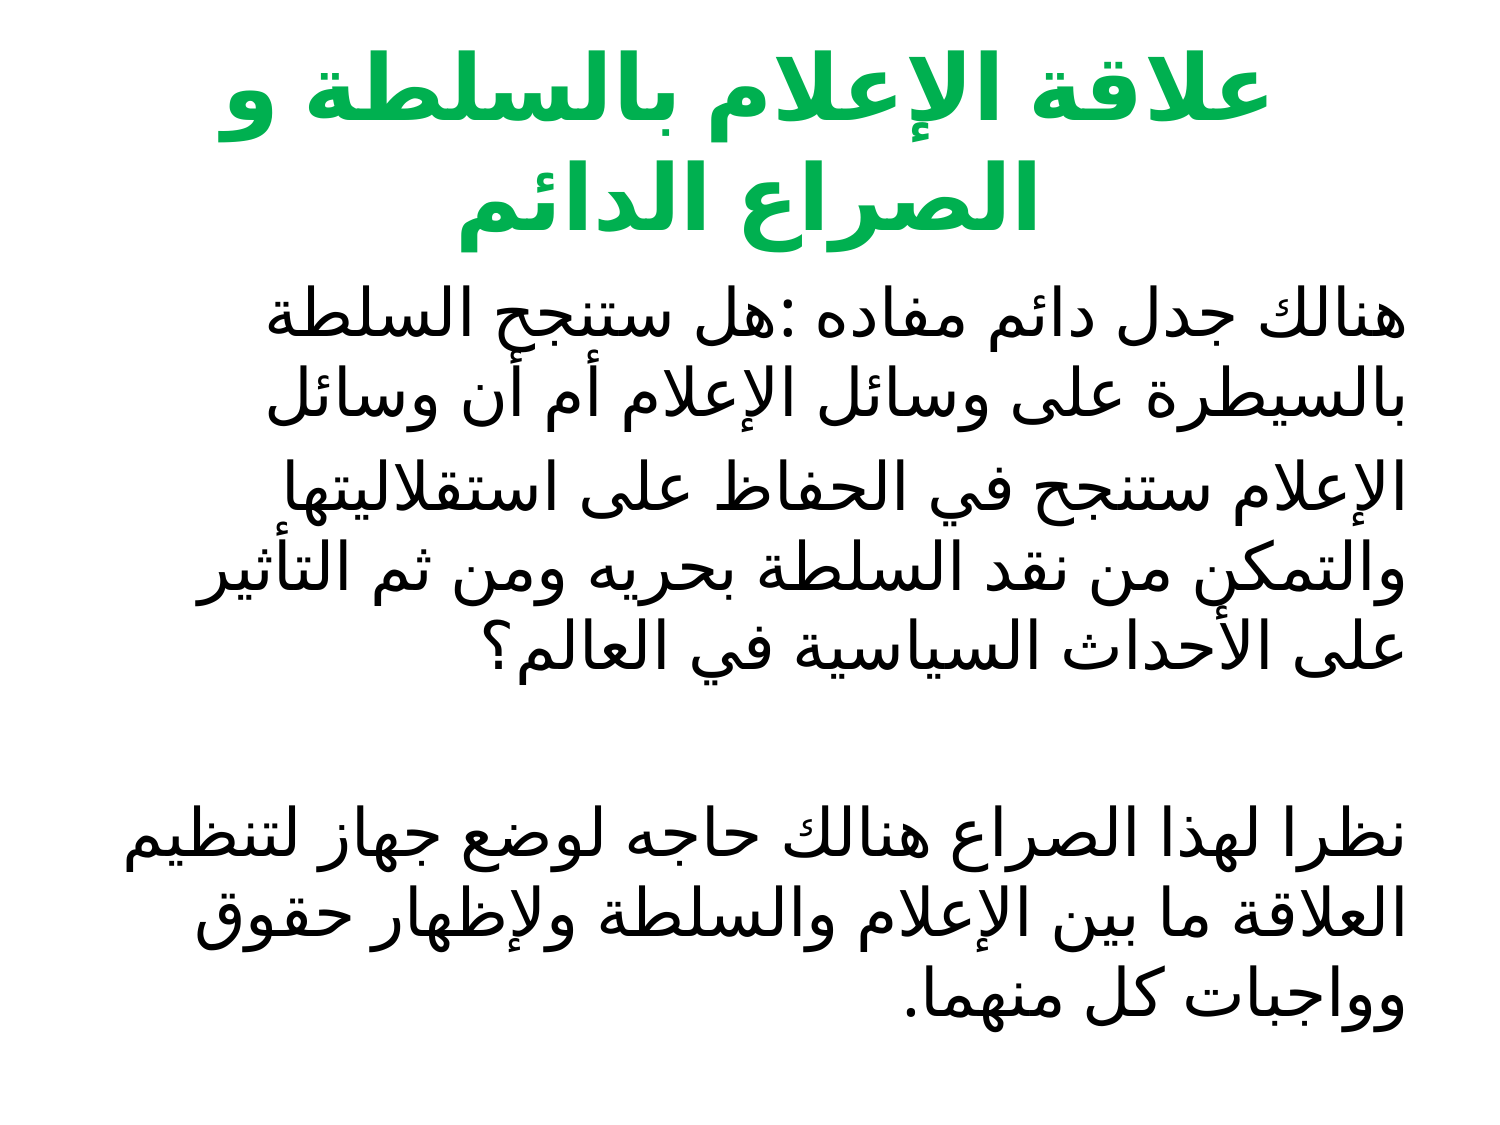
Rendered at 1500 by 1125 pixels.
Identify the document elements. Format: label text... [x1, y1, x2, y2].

title علاقة الإعلام بالسلطة و الصراع الدائم [75, 45, 1425, 233]
list هنالك جدل دائم مفاده :هل ستنجح السلطة بالسيطرة على وسائل الإعلام أم أن وسائل الإعلام ستنجح في الحفاظ على استقلاليتها والتمكن من نقد السلطة بحريه ومن ثم التأثير على الأحداث السياسية في العالم؟ نظرا لهذا الصراع هنالك حاجه لوضع جهاز لتنظيم العلاقة ما بين الإعلام والسلطة ولإظهار حقوق وواجبات كل منهما. [75, 262, 1425, 1005]
